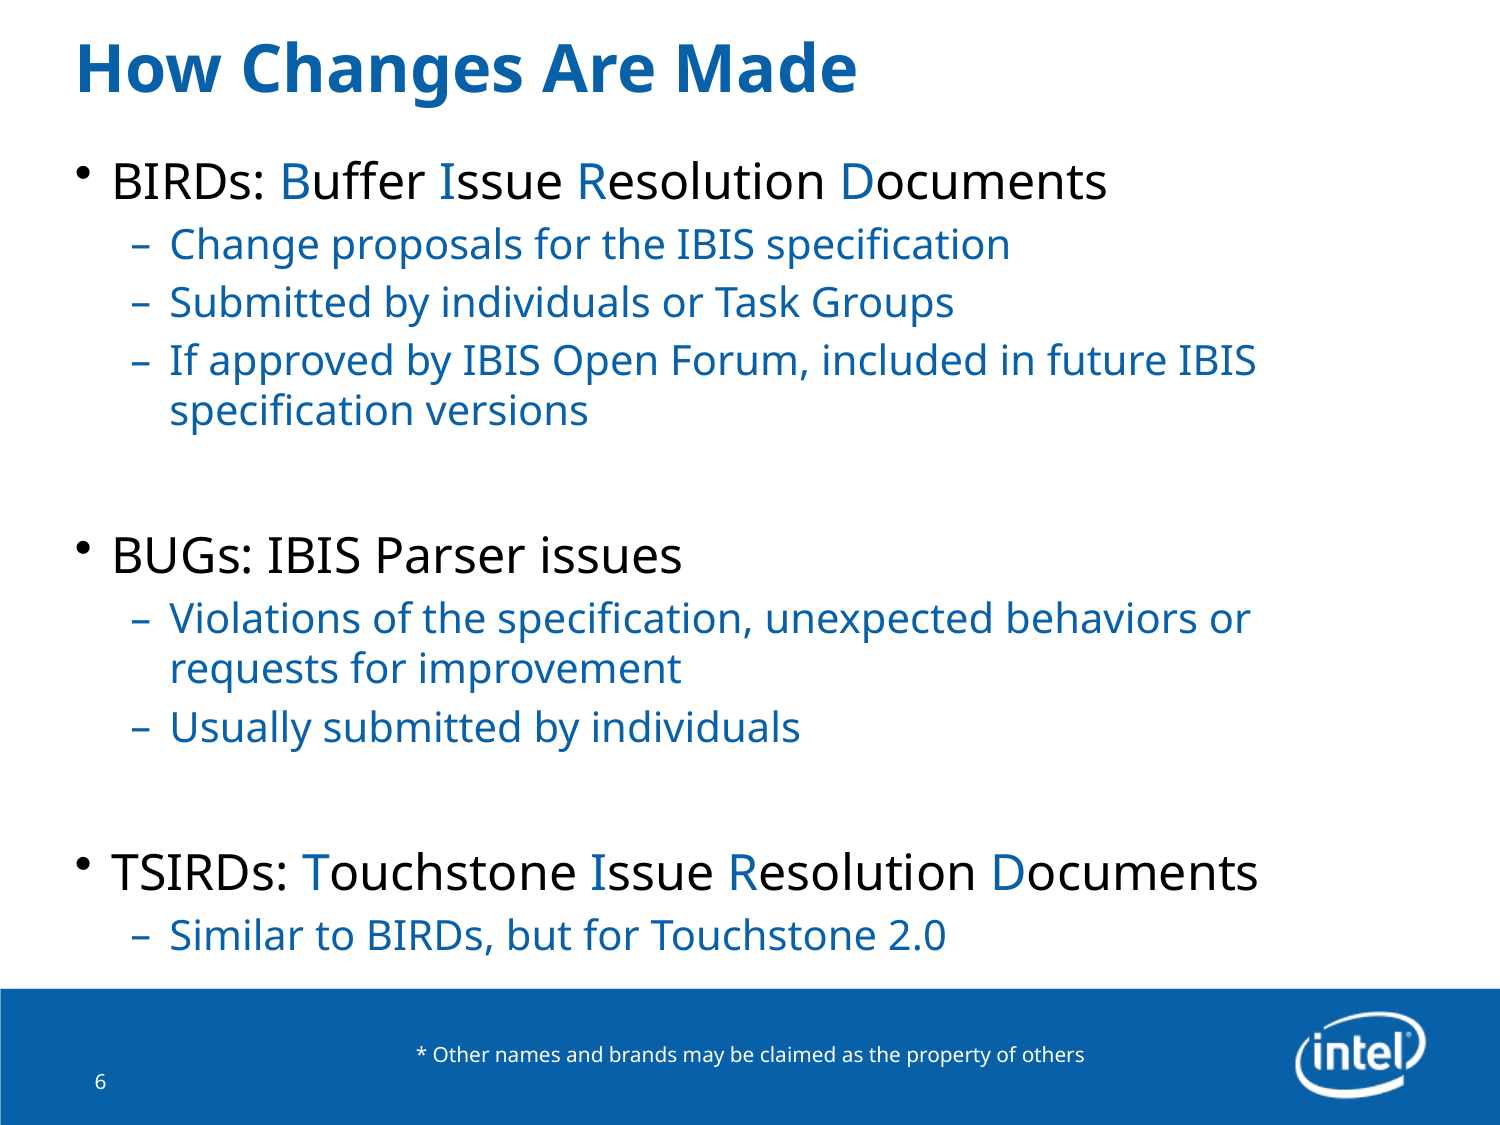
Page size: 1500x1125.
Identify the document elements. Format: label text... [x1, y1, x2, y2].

list BIRDs: Buffer Issue Resolution Documents Change proposals for the IBIS specification Submitted by individuals or Task Groups If approved by IBIS Open Forum, included in future IBIS specification versions BUGs: IBIS Parser issues Violations of the specification, unexpected behaviors or requests for improvement Usually submitted by individuals TSIRDs: Touchstone Issue Resolution Documents Similar to BIRDs, but for Touchstone 2.0 [74, 148, 1427, 992]
picture [1294, 1011, 1428, 1101]
title How Changes Are Made [74, 25, 1427, 148]
